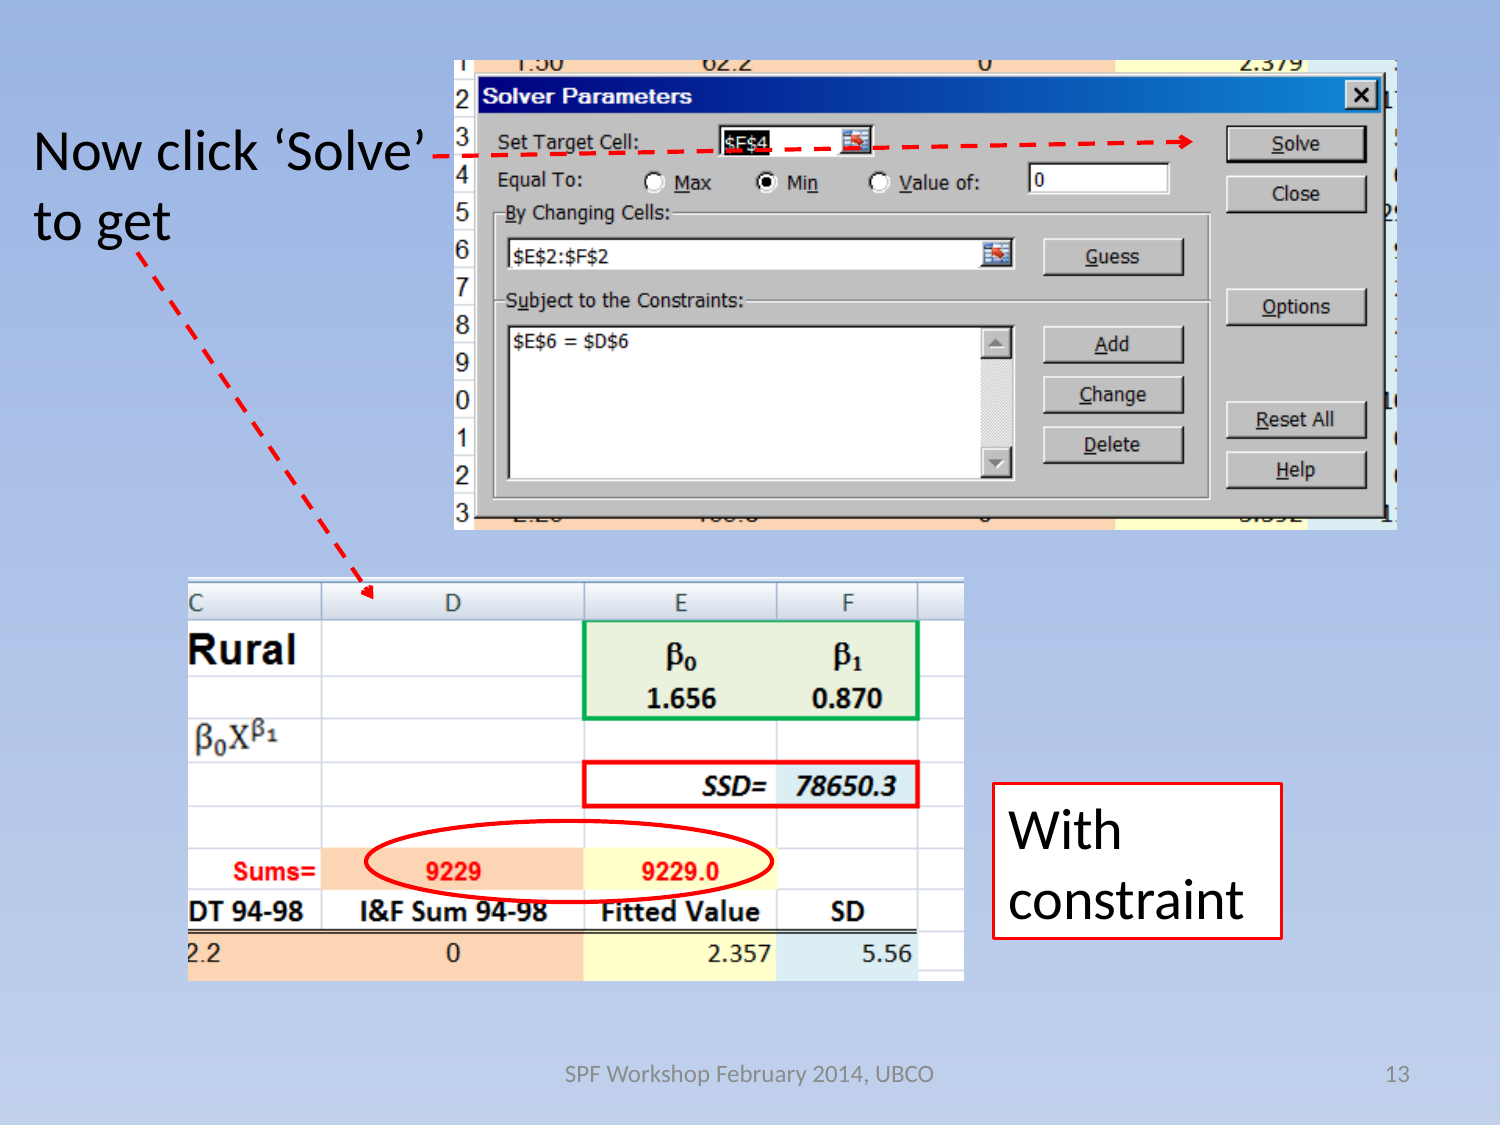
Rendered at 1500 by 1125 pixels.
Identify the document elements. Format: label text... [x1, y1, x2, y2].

text_box With constraint [993, 783, 1282, 939]
picture [454, 60, 1397, 530]
slide_number 13 [1074, 1042, 1425, 1103]
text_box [432, 141, 1194, 157]
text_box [136, 252, 374, 600]
text_box Now click ‘Solve’ to get [19, 104, 449, 260]
footer SPF Workshop February 2014, UBCO [512, 1042, 988, 1103]
picture [188, 576, 965, 981]
